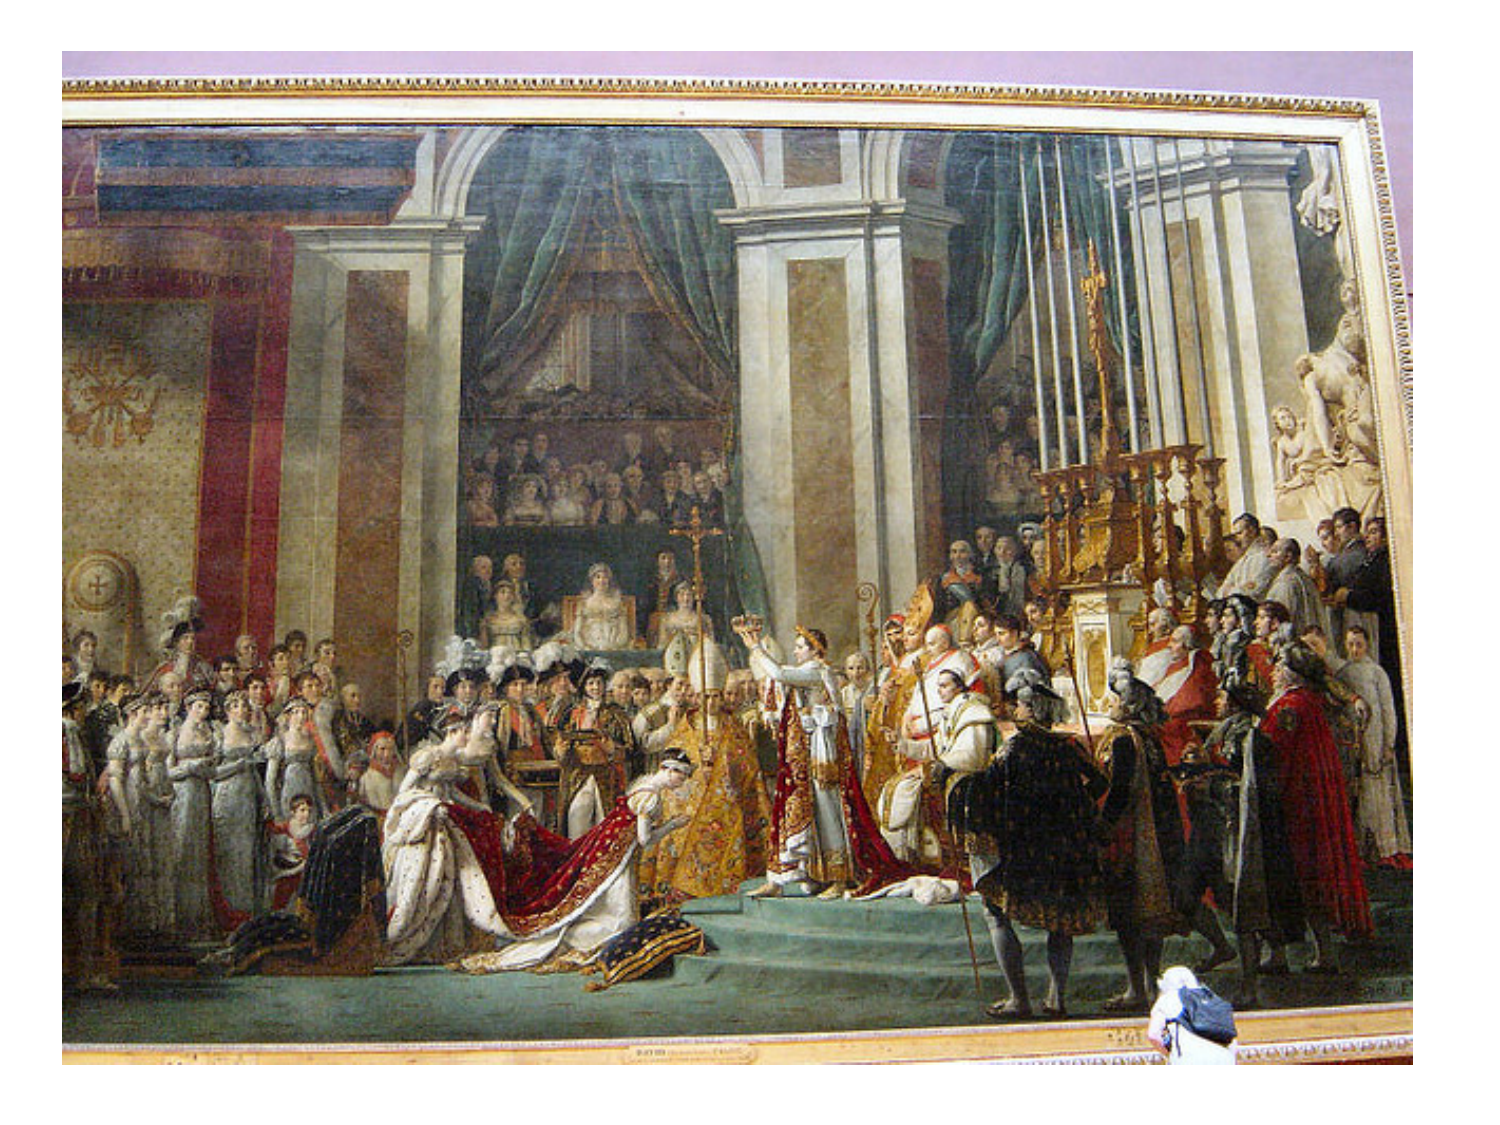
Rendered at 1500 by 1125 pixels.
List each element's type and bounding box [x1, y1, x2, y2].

picture [62, 51, 1413, 1065]
